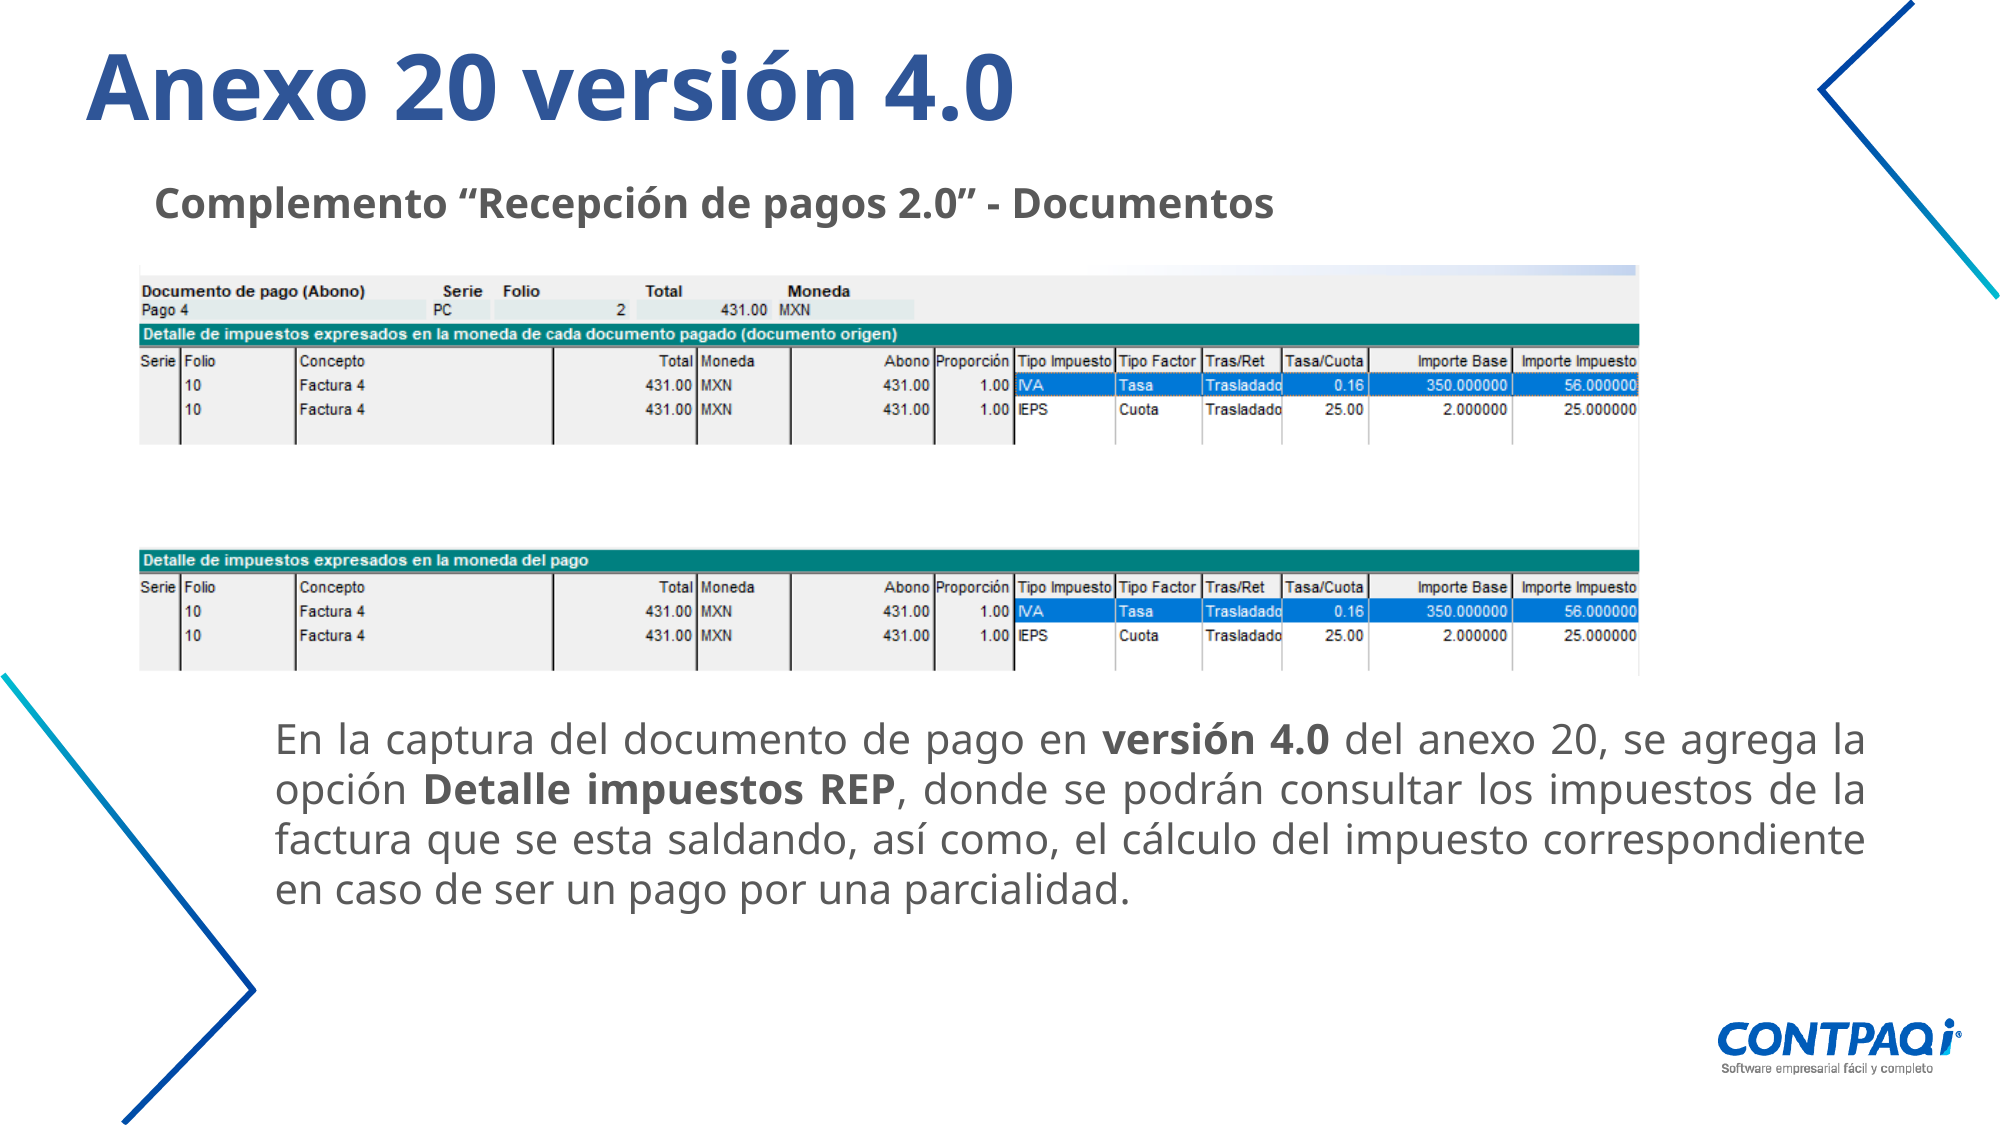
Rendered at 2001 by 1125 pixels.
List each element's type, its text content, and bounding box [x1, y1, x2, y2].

picture [1816, 0, 2000, 300]
picture [0, 265, 1640, 1125]
picture [1718, 1018, 1962, 1075]
text_box Complemento “Recepción de pagos 2.0” - Documentos [139, 169, 1861, 235]
title Anexo 20 versión 4.0 [71, 19, 1372, 162]
text_box En la captura del documento de pago en versión 4.0 del anexo 20, se agrega la opción Detalle impuestos REP, donde se podrán consultar los impuestos de la factura que se esta saldando, así como, el cálculo del impuesto correspondiente en caso de ser un pago por una parcialidad. [259, 705, 1882, 921]
